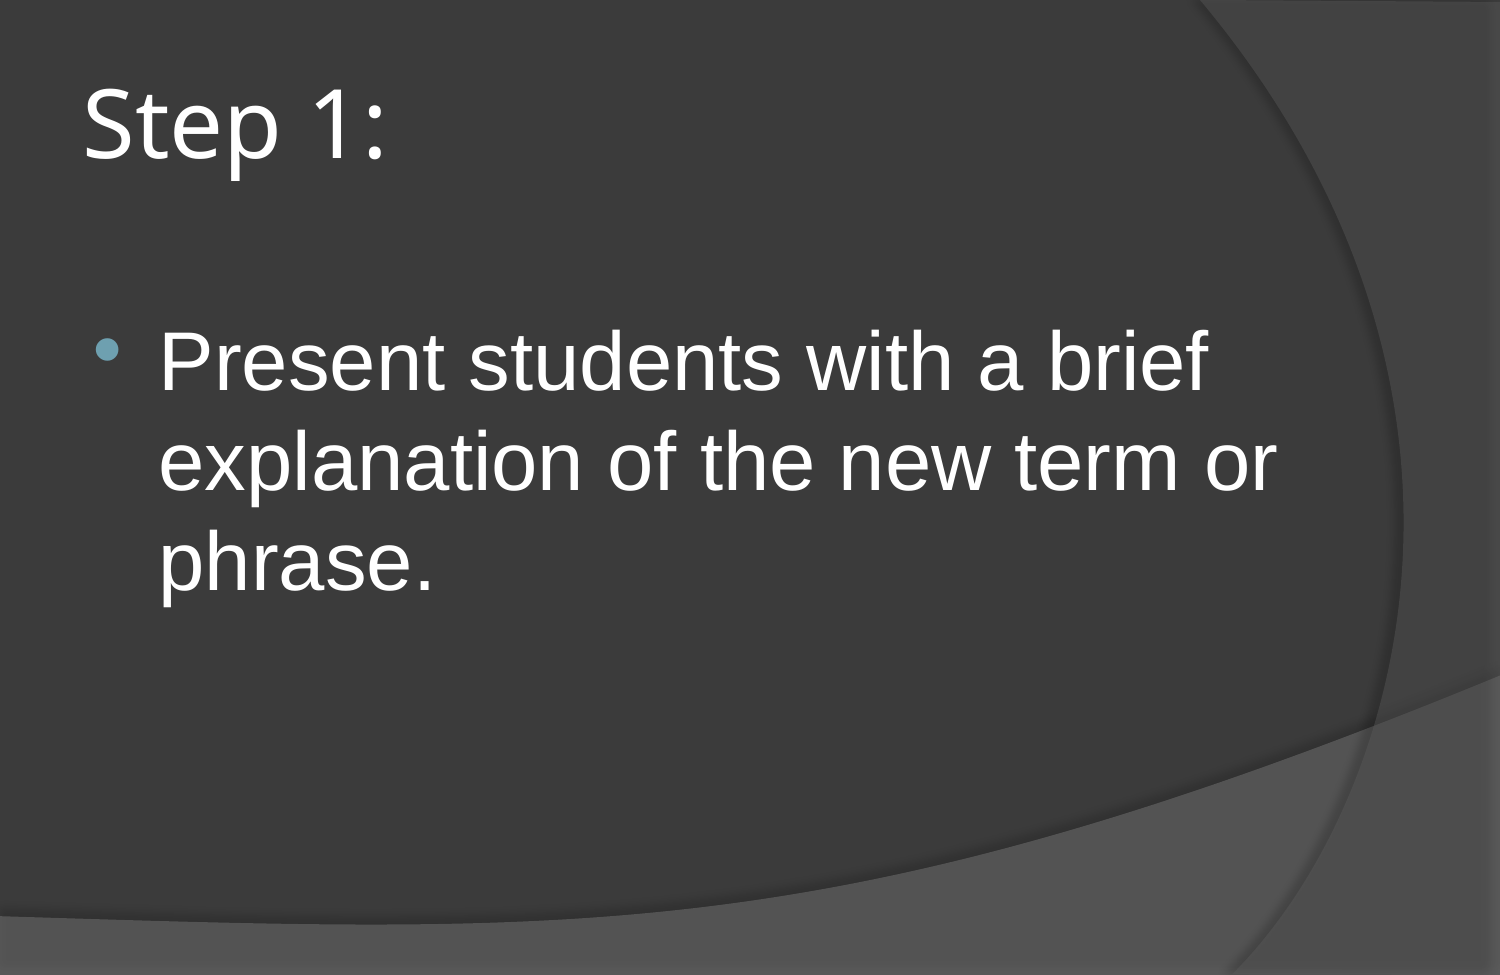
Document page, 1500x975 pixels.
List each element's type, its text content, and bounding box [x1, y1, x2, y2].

list Present students with a brief explanation of the new term or phrase. [74, 299, 1301, 872]
title Step 1: [74, 38, 1301, 202]
